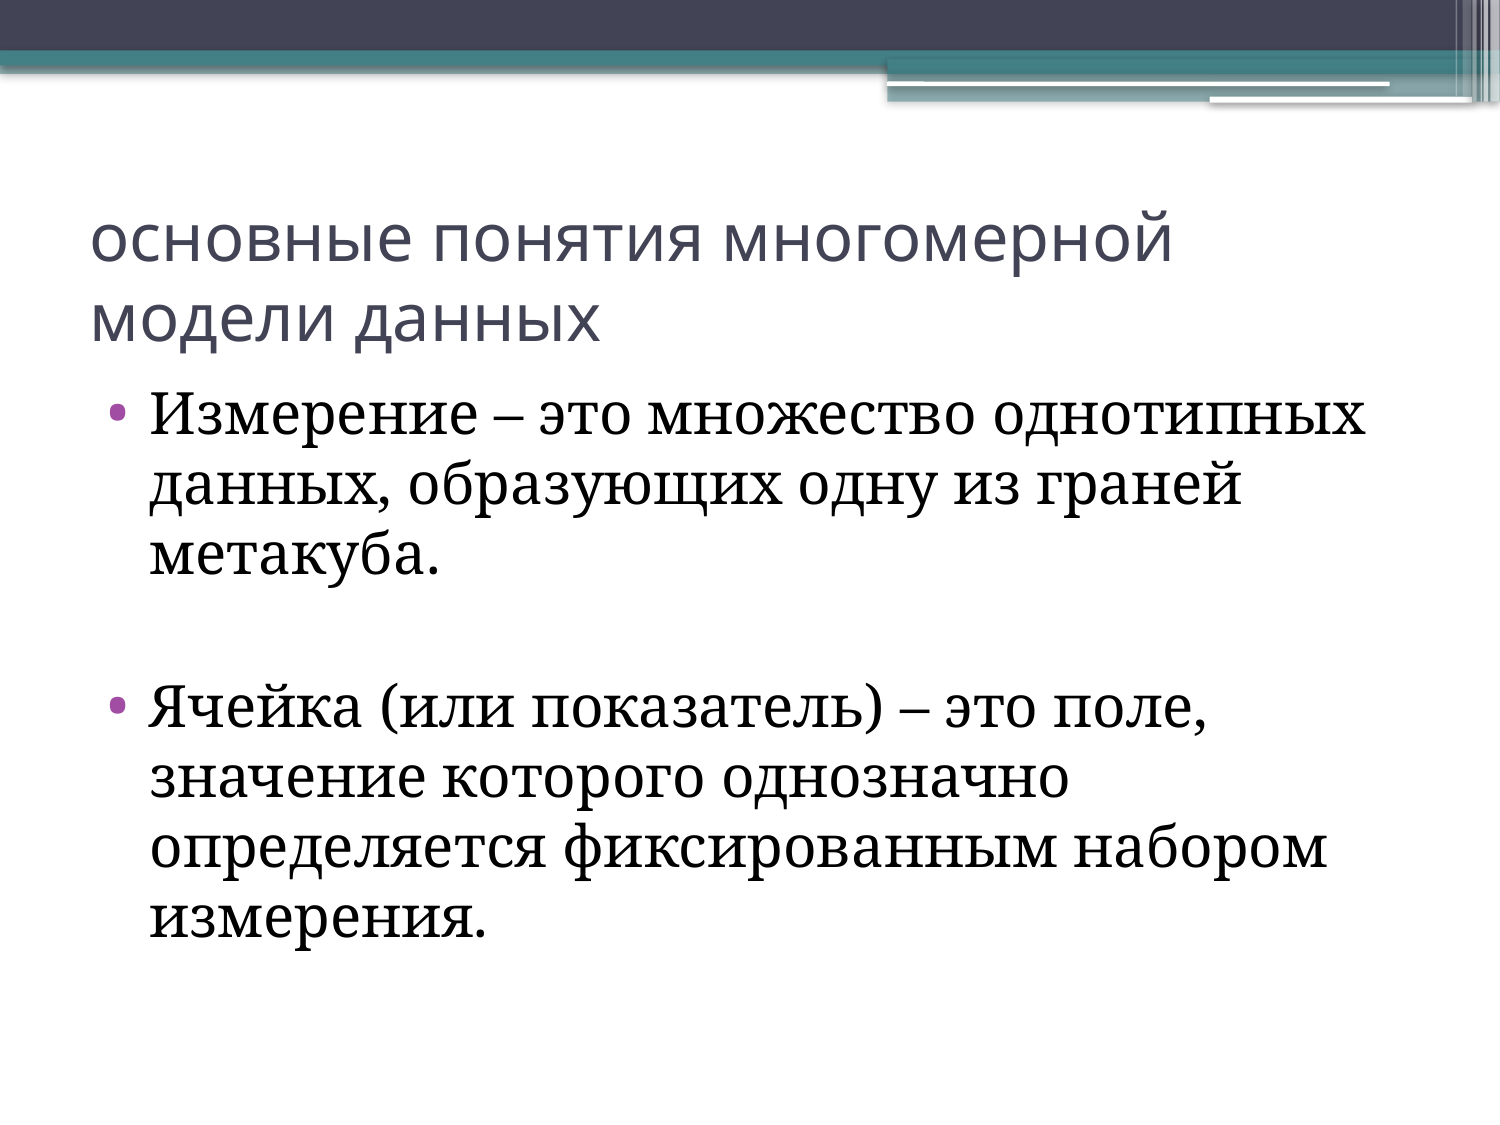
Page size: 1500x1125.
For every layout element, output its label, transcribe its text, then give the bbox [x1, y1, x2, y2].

list Измерение – это множество однотипных данных, образующих одну из граней метакуба. Ячейка (или показатель) – это поле, значение которого однозначно определяется фиксированным набором измерения. [75, 368, 1425, 1079]
title основные понятия многомерной модели данных [75, 187, 1425, 363]
